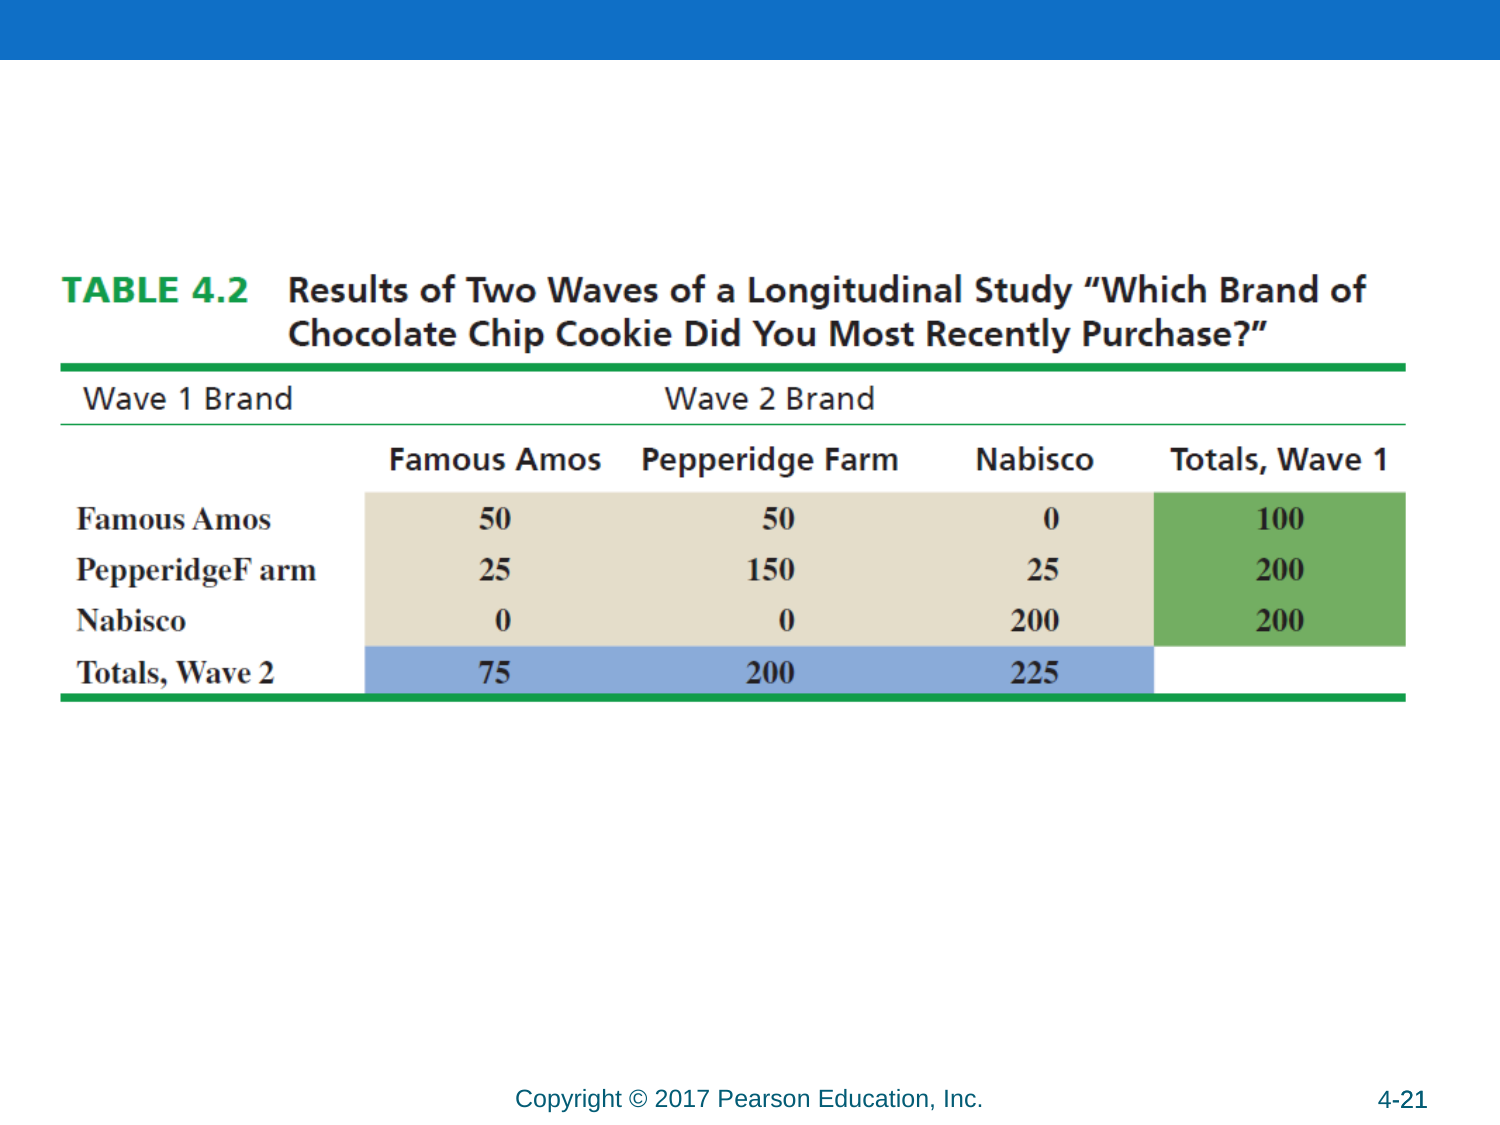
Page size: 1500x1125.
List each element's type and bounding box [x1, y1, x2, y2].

picture [641, 1100, 647, 1107]
picture [33, 256, 1451, 743]
